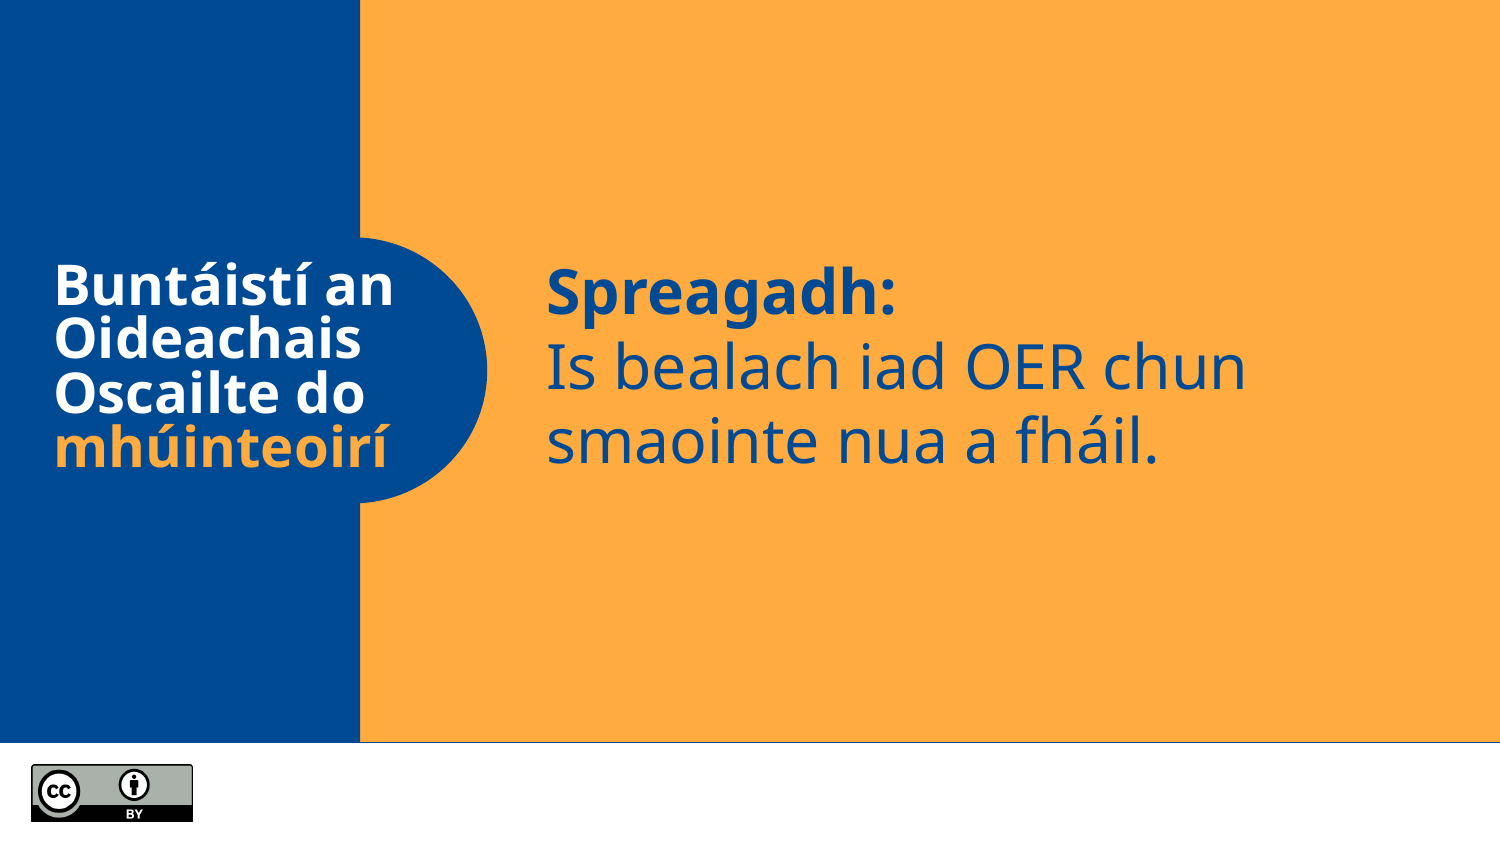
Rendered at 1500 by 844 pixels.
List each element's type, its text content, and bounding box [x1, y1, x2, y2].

text_box [300, 493, 405, 504]
text_box [0, 0, 361, 742]
text_box Spreagadh: Is bealach iad OER chun smaointe nua a fháil. [531, 236, 1427, 527]
picture [31, 764, 193, 822]
text_box [304, 237, 401, 246]
text_box [0, 750, 1500, 844]
text_box [421, 255, 488, 485]
text_box Buntáistí an Oideachais Oscailte do mhúinteoirí [38, 246, 421, 493]
